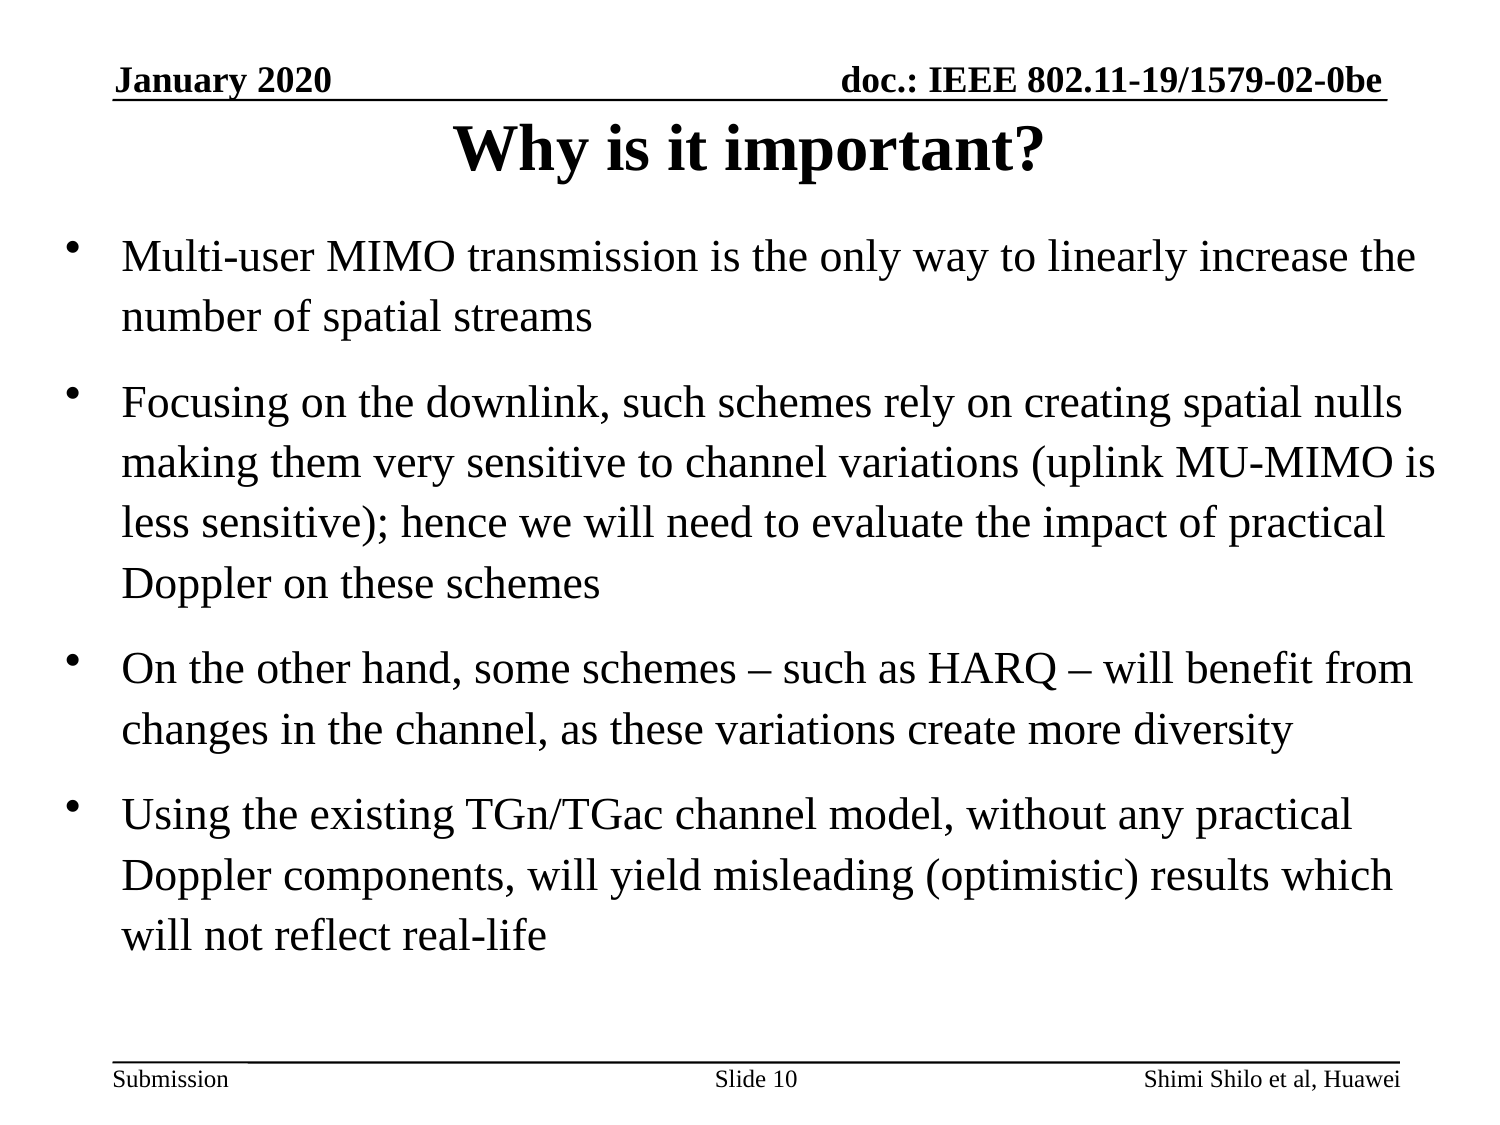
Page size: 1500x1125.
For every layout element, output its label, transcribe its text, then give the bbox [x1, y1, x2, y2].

list Multi-user MIMO transmission is the only way to linearly increase the number of spatial streams Focusing on the downlink, such schemes rely on creating spatial nulls making them very sensitive to channel variations (uplink MU-MIMO is less sensitive); hence we will need to evaluate the impact of practical Doppler on these schemes On the other hand, some schemes – such as HARQ – will benefit from changes in the channel, as these variations create more diversity Using the existing TGn/TGac channel model, without any practical Doppler components, will yield misleading (optimistic) results which will not reflect real-life [49, 212, 1488, 1063]
slide_number Slide 10 [712, 1063, 800, 1093]
title Why is it important? [112, 99, 1388, 188]
footer Shimi Shilo et al, Huawei [1140, 1061, 1402, 1093]
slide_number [114, 54, 335, 101]
